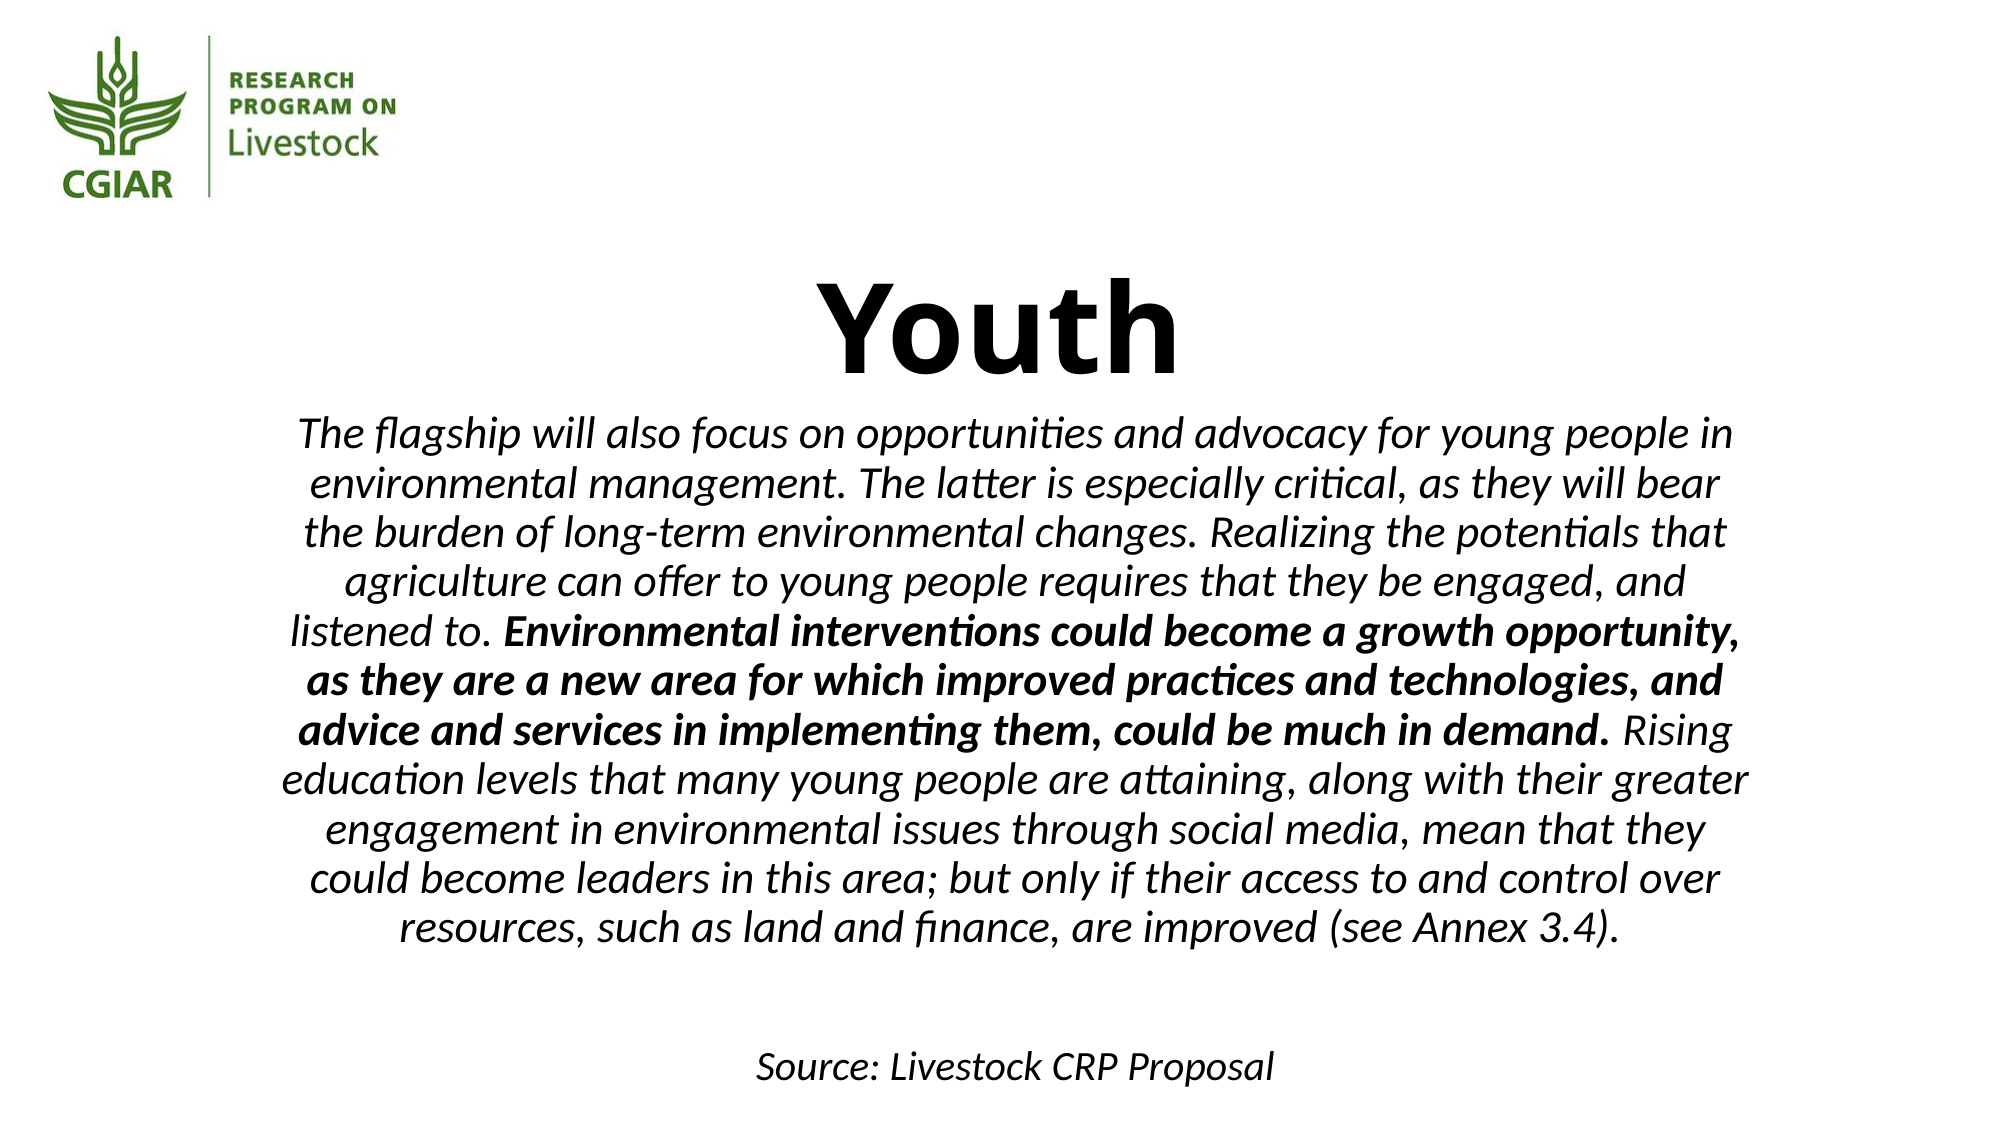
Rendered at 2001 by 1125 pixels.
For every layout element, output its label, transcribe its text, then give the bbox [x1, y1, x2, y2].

subtitle The flagship will also focus on opportunities and advocacy for young people in environmental management. The latter is especially critical, as they will bear the burden of long-term environmental changes. Realizing the potentials that agriculture can offer to young people requires that they be engaged, and listened to. Environmental interventions could become a growth opportunity, as they are a new area for which improved practices and technologies, and advice and services in implementing them, could be much in demand. Rising education levels that many young people are attaining, along with their greater engagement in environmental issues through social media, mean that they could become leaders in this area; but only if their access to and control over resources, such as land and finance, are improved (see Annex 3.4). Source: Livestock CRP Proposal [265, 331, 1766, 603]
title Youth [249, 16, 1750, 409]
picture [44, 29, 413, 213]
